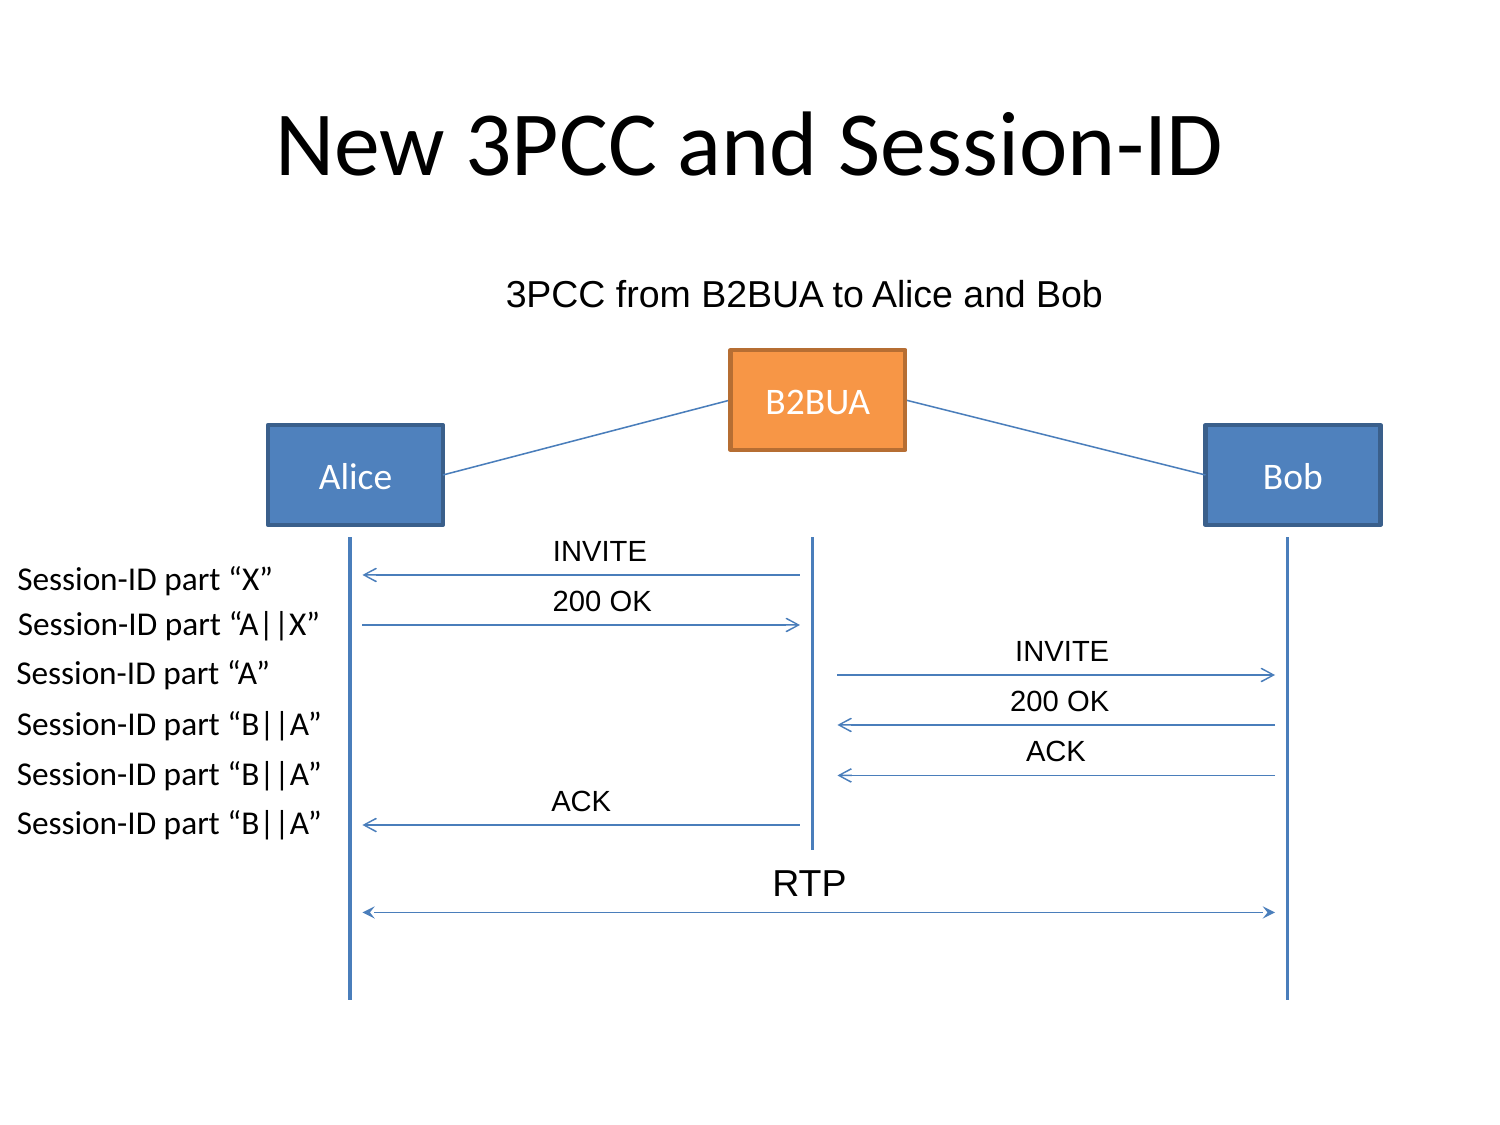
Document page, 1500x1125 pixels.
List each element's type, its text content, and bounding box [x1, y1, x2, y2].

text_box 200 OK [995, 684, 1125, 724]
text_box RTP [757, 851, 862, 911]
text_box ACK [519, 774, 626, 824]
text_box INVITE [538, 524, 663, 574]
text_box Session-ID part “A||X” [3, 594, 336, 650]
text_box ACK [994, 734, 1101, 774]
text_box Alice [266, 423, 445, 527]
text_box B2BUA [728, 348, 907, 452]
text_box Session-ID part “B||A” [2, 794, 338, 850]
text_box Session-ID part “B||A” [2, 744, 338, 794]
text_box Bob [1203, 423, 1383, 527]
title New 3PCC and Session-ID [74, 44, 1426, 233]
text_box Session-ID part “X” [2, 549, 289, 605]
text_box INVITE [1000, 624, 1125, 674]
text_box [905, 399, 1206, 476]
text_box 200 OK [537, 584, 667, 624]
text_box Session-ID part “A” [1, 644, 286, 700]
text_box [442, 399, 731, 476]
text_box Session-ID part “B||A” [2, 694, 338, 744]
text_box 3PCC from B2BUA to Alice and Bob [491, 262, 1118, 323]
